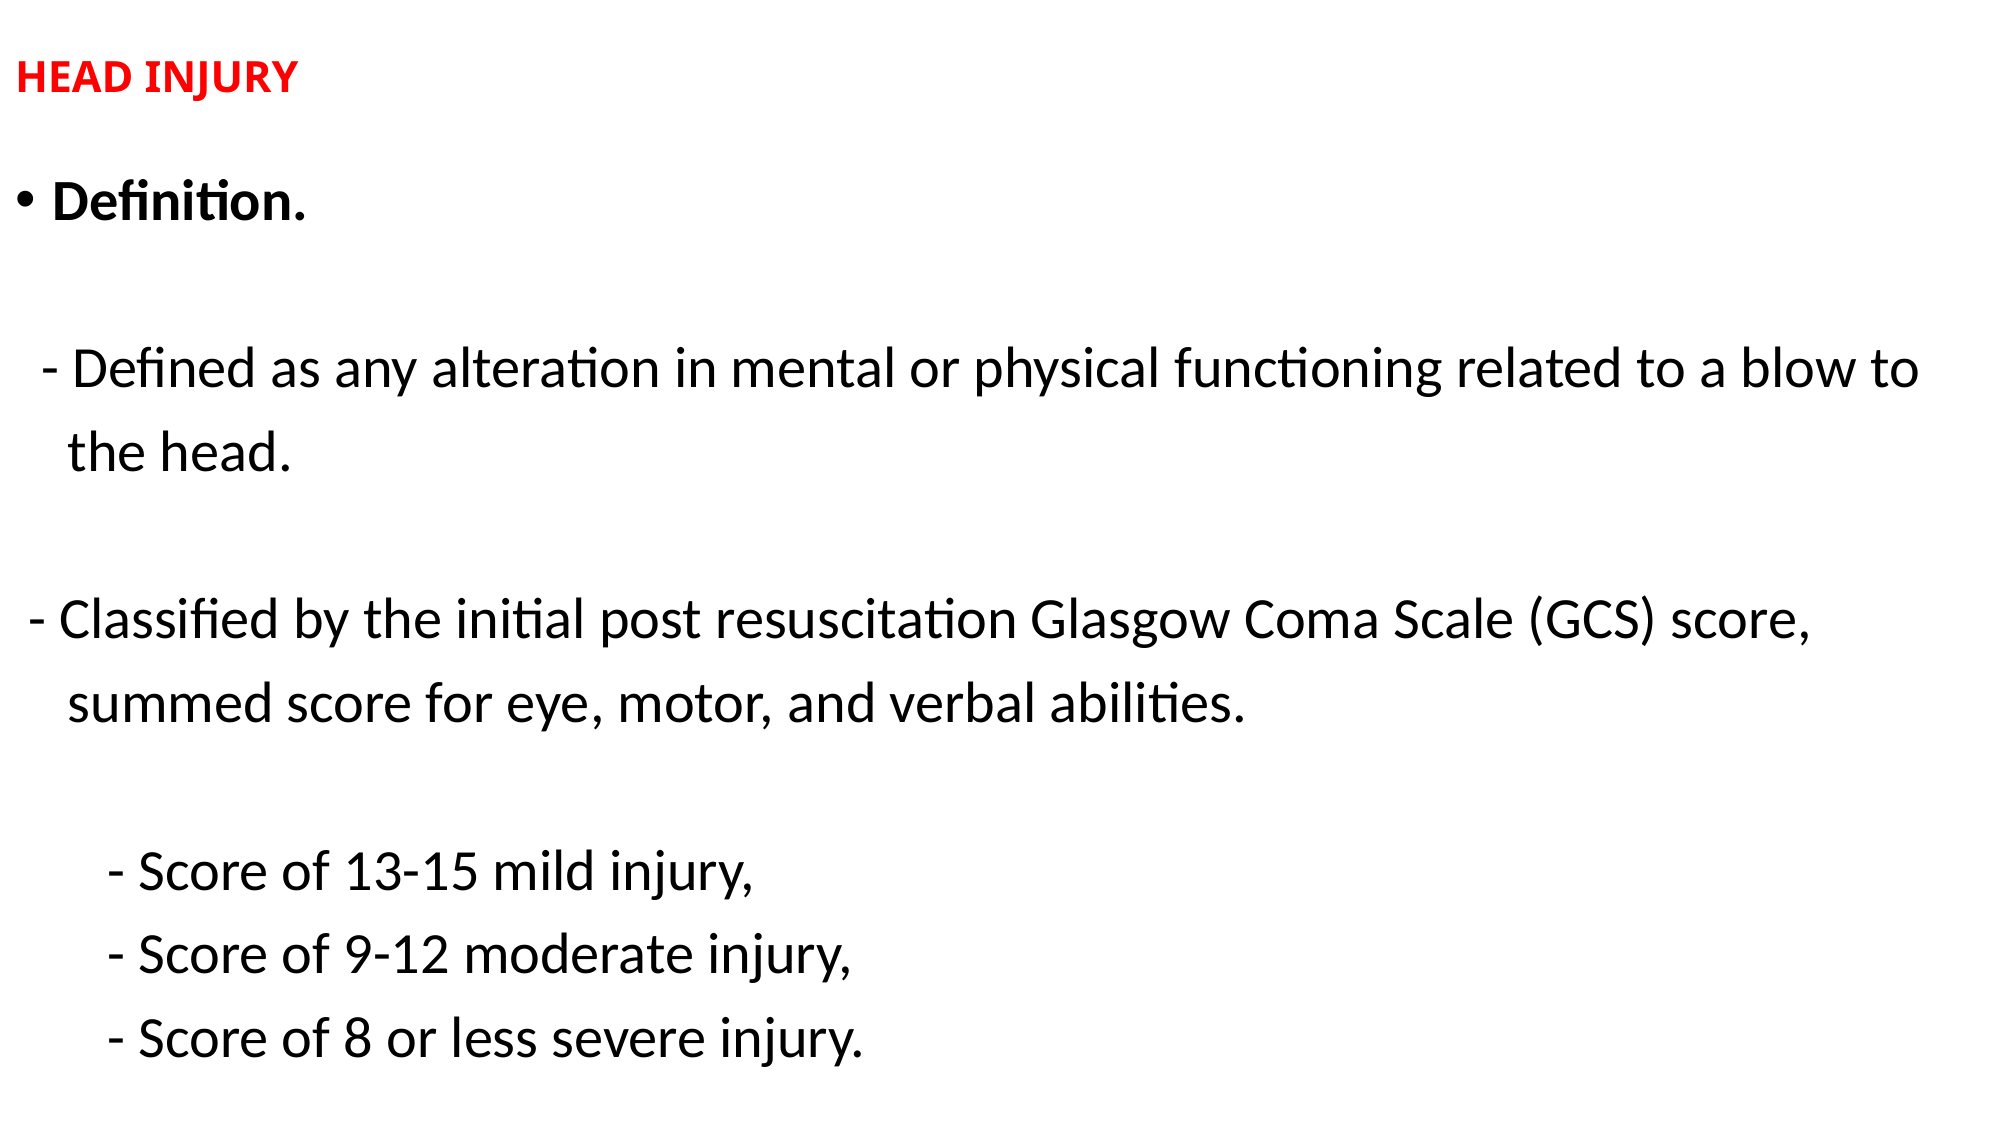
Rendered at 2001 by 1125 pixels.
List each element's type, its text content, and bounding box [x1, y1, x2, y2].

title HEAD INJURY [0, 0, 1863, 162]
list Definition. - Defined as any alteration in mental or physical functioning related to a blow to the head. - Classified by the initial post resuscitation Glasgow Coma Scale (GCS) score, summed score for eye, motor, and verbal abilities. - Score of 13-15 mild injury, - Score of 9-12 moderate injury, - Score of 8 or less severe injury. [0, 162, 2000, 1125]
